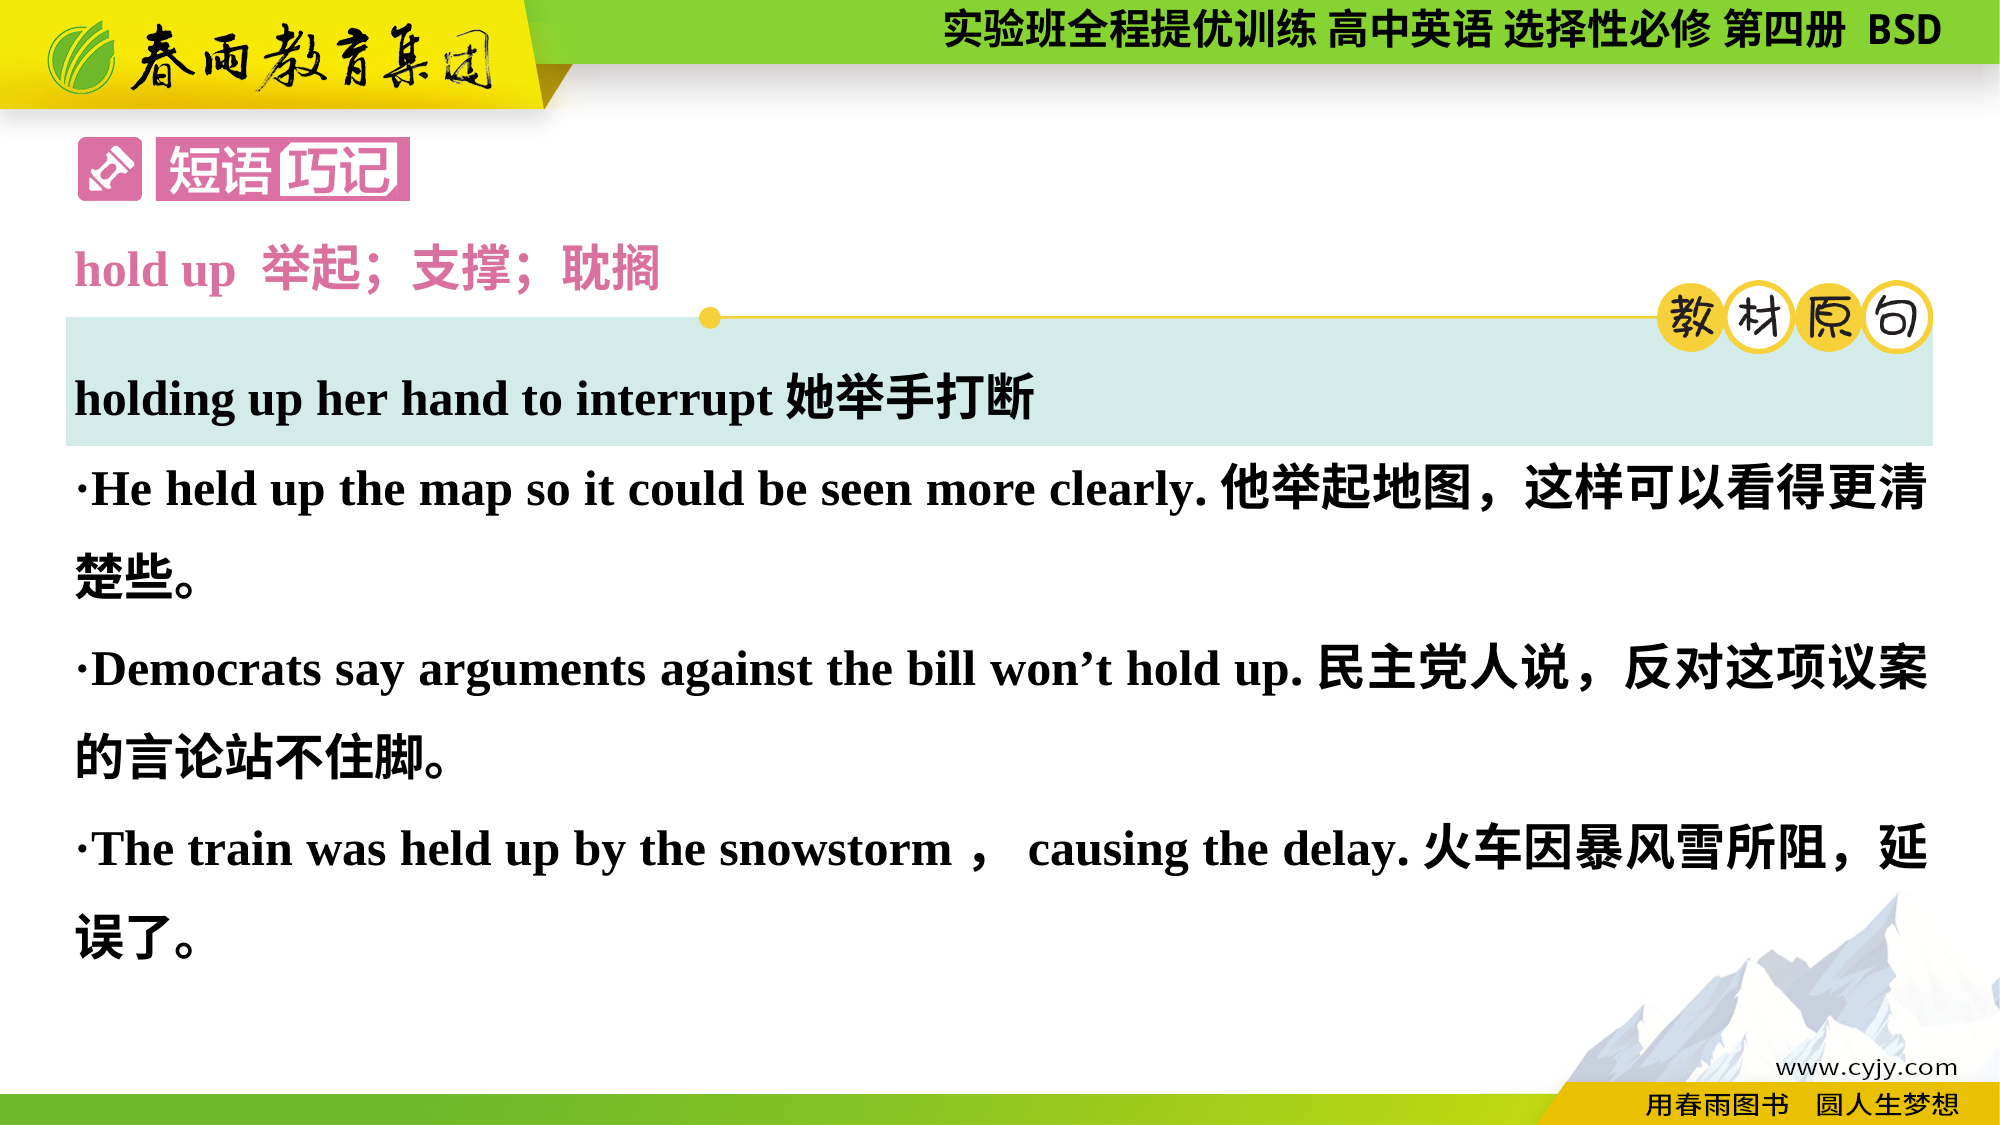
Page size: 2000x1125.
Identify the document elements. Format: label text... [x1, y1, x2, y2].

picture [0, 0, 2000, 1125]
list hold up 举起；支撑；耽搁 holding up her hand to interrupt她举手打断 ·He held up the map so it could be seen more clearly.他举起地图，这样可以看得更清楚些。 ·Democrats say arguments against the bill won’t hold up.民主党人说，反对这项议案的言论站不住脚。 ·The train was held up by the snowstorm，causing the delay.火车因暴风雪所阻，延误了。 [59, 198, 1944, 981]
